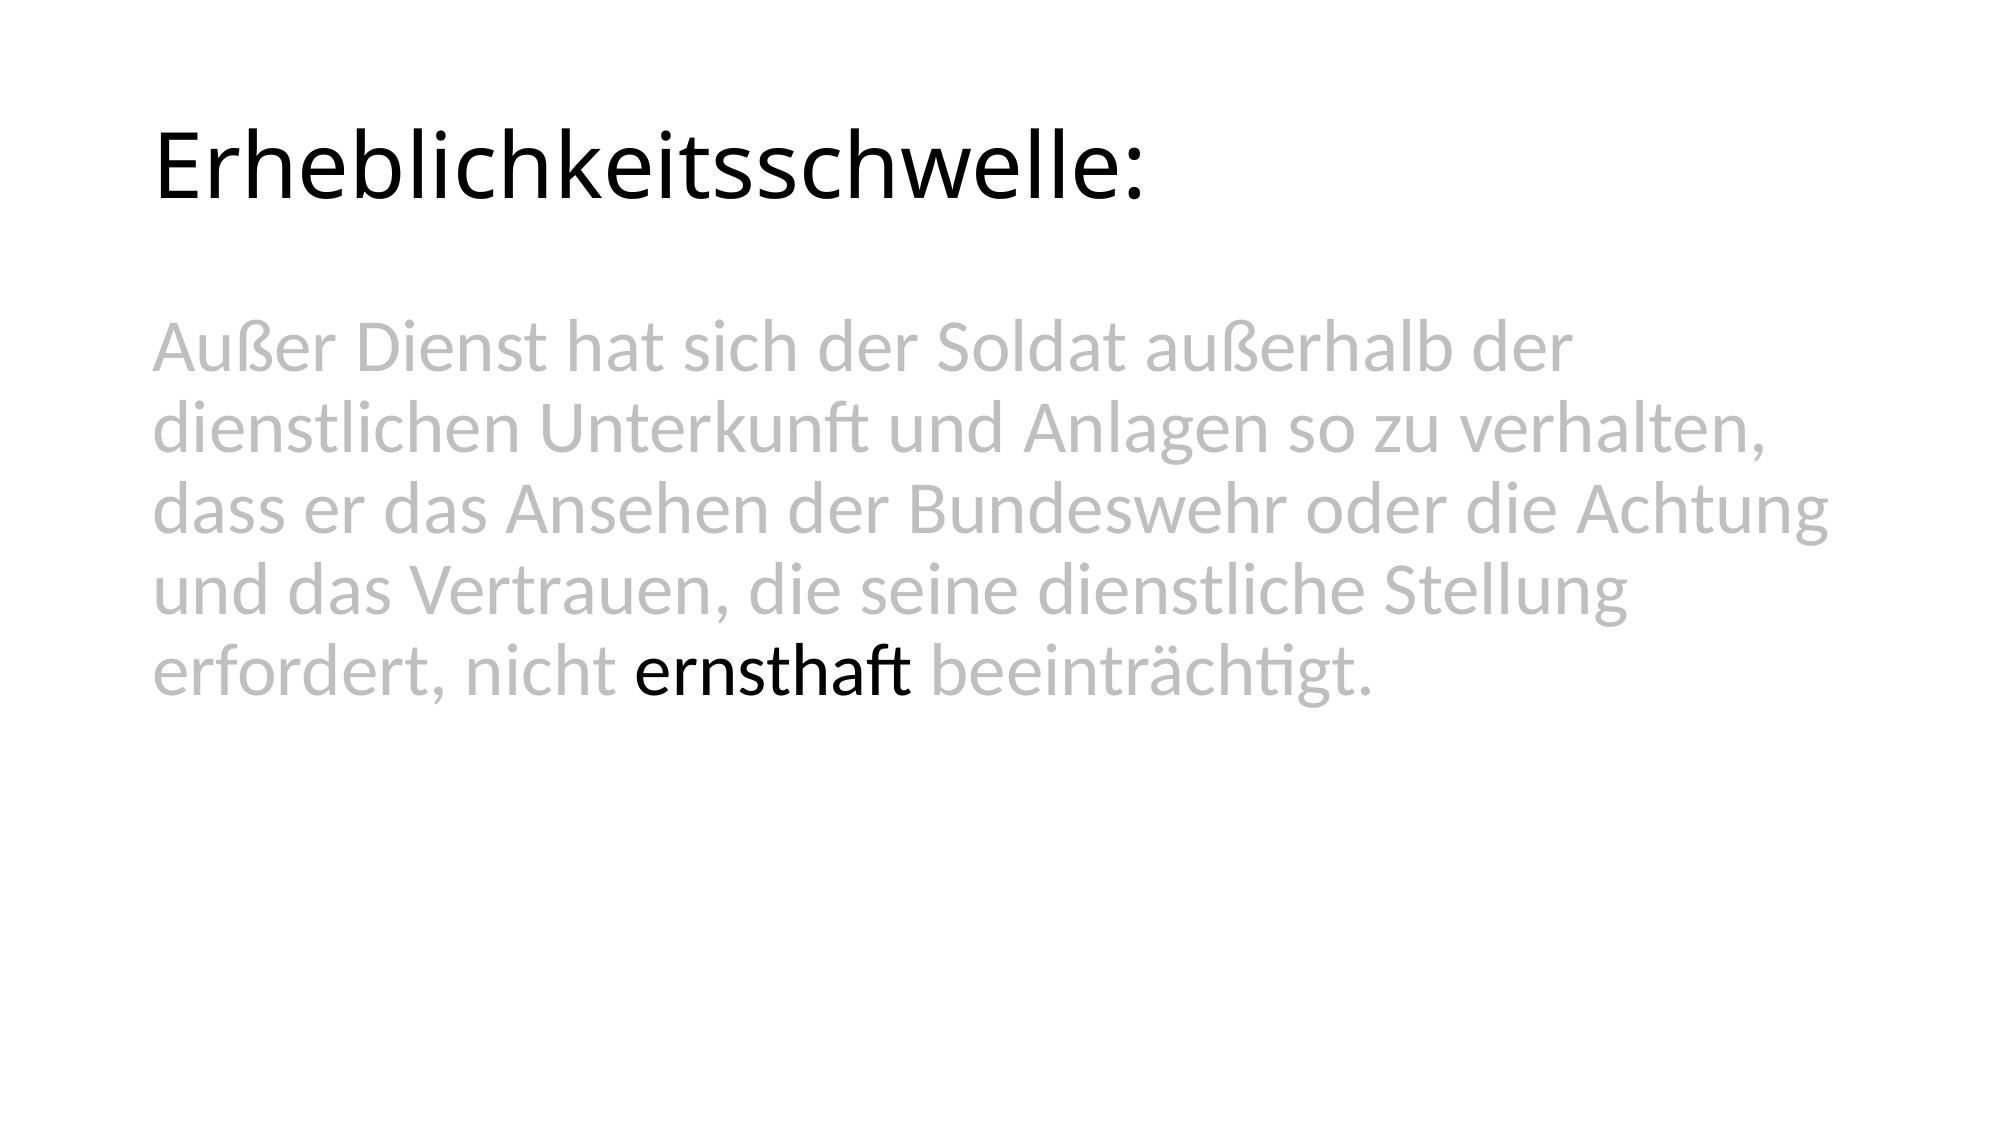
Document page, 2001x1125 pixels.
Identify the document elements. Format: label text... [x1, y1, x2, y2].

title Erheblichkeitsschwelle: [137, 59, 1863, 278]
list Außer Dienst hat sich der Soldat außerhalb der dienstlichen Unterkunft und Anlagen so zu verhalten, dass er das Ansehen der Bundeswehr oder die Achtung und das Vertrauen, die seine dienstliche Stellung erfordert, nicht ernsthaft beeinträchtigt. [137, 299, 1863, 1014]
